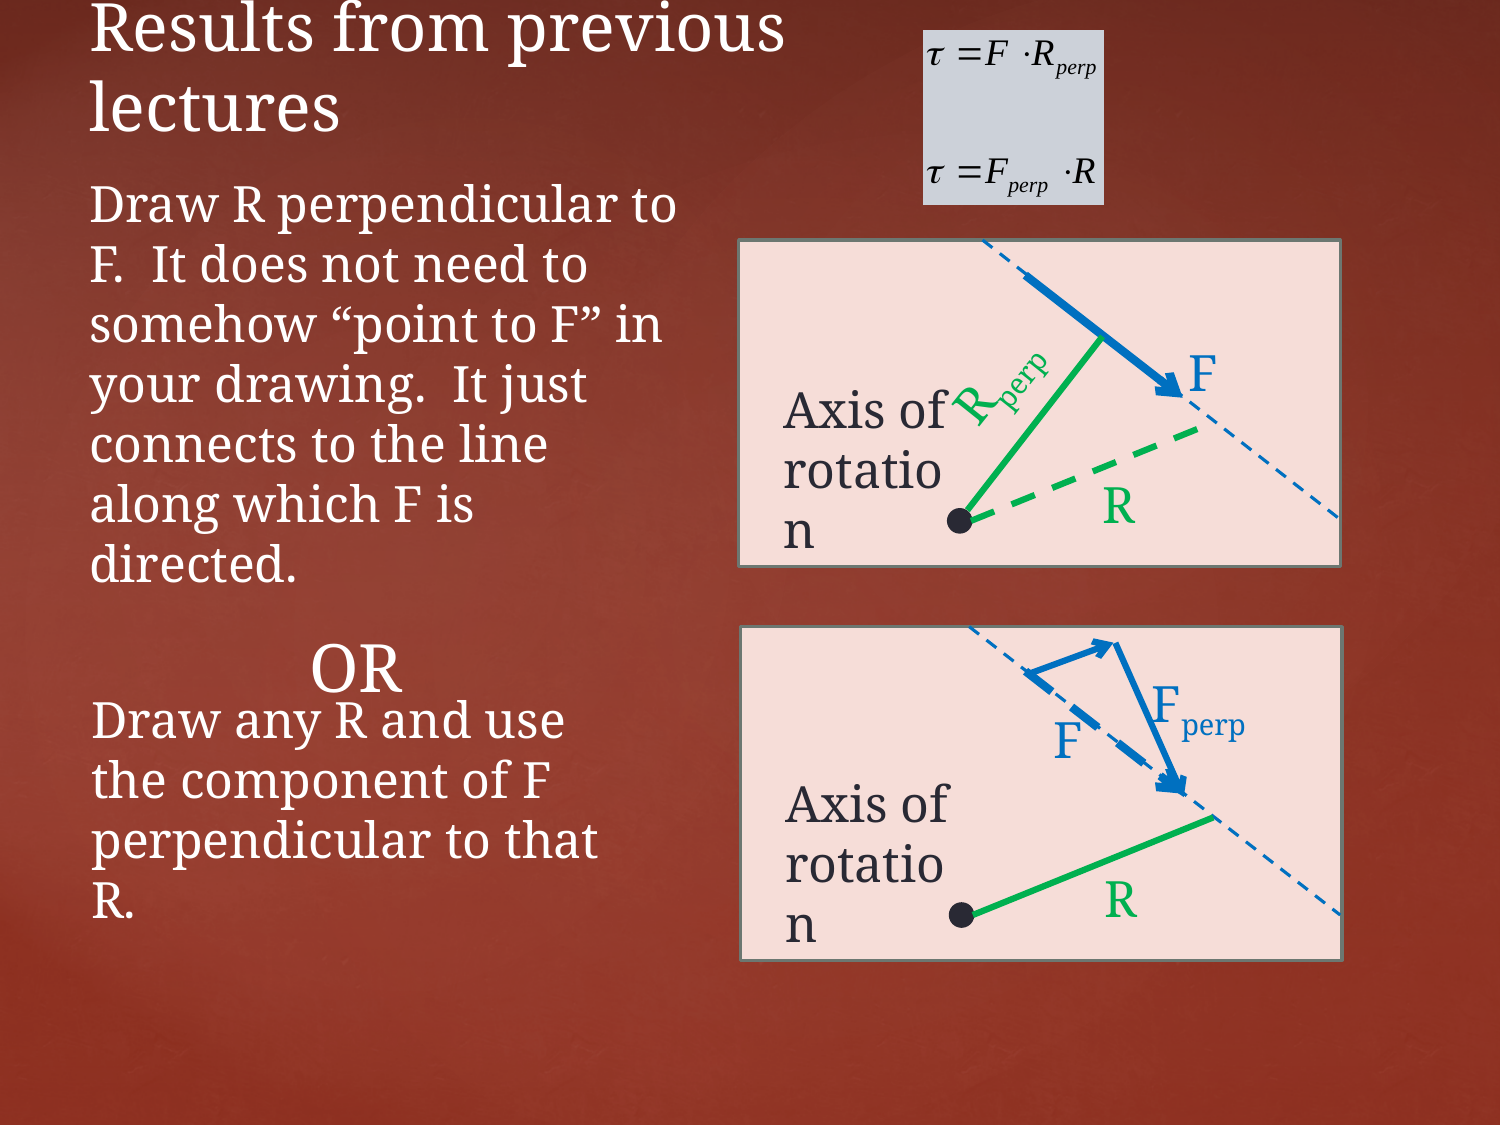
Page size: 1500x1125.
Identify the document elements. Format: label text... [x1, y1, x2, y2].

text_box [922, 29, 1105, 206]
title Results from previous lectures [74, 67, 890, 153]
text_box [1026, 642, 1115, 676]
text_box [738, 239, 1343, 567]
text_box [1114, 642, 1185, 798]
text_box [956, 306, 1103, 511]
text_box OR [294, 619, 452, 714]
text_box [739, 626, 1343, 961]
text_box Draw any R and use the component of F perpendicular to that R. [76, 735, 654, 937]
text_box Draw R perpendicular to F. It does not need to somehow “point to F” in your drawing. It just connects to the line along which F is directed. [74, 295, 697, 600]
